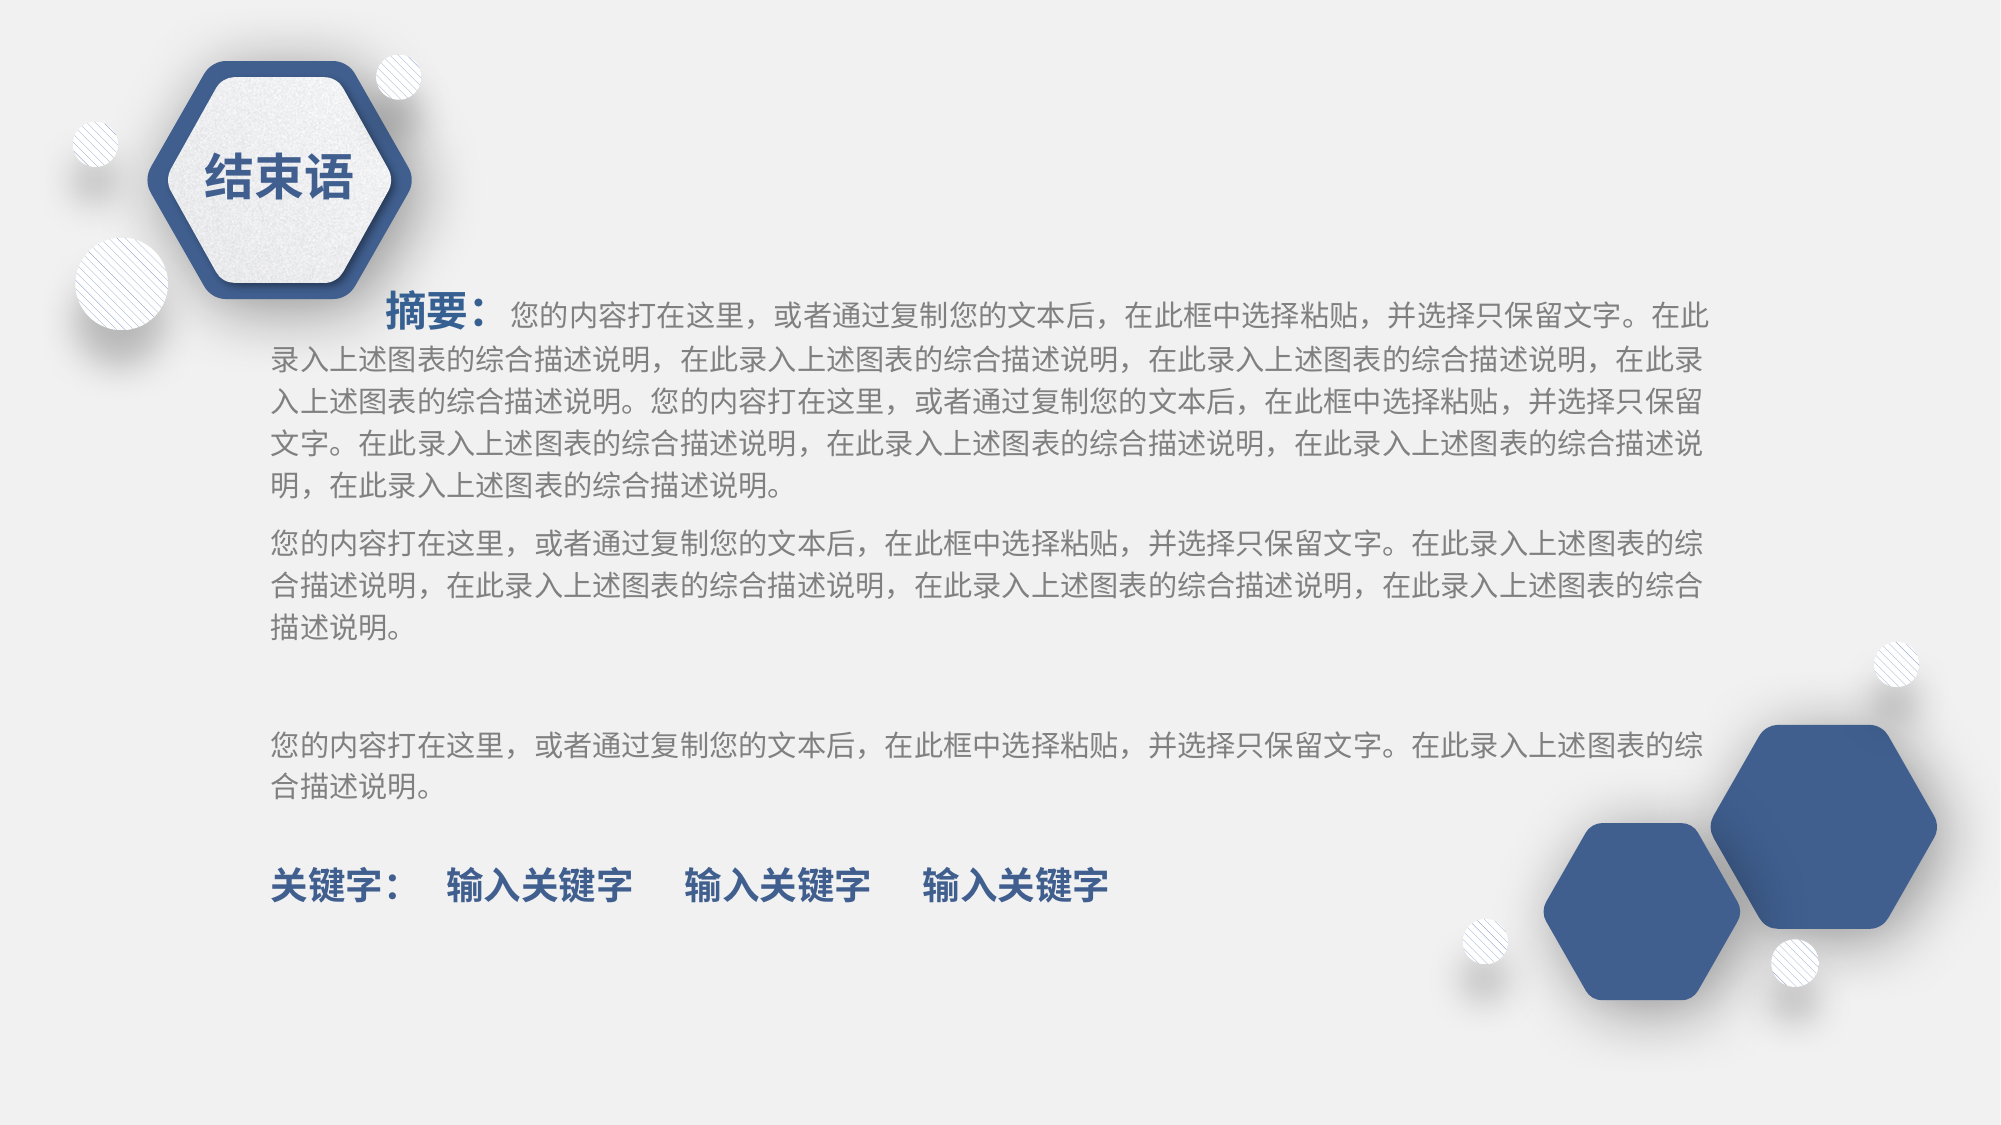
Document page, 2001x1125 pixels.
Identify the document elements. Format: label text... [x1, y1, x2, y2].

text_box [385, 54, 422, 89]
text_box [1771, 939, 1819, 987]
text_box [1543, 823, 1741, 1001]
text_box [1720, 724, 1937, 929]
text_box 关键字： 输入关键字 输入关键字 输入关键字 [256, 845, 1542, 915]
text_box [147, 60, 412, 300]
text_box 摘要：您的内容打在这里，或者通过复制您的文本后，在此框中选择粘贴，并选择只保留文字。在此录入上述图表的综合描述说明，在此录入上述图表的综合描述说明，在此录入上述图表的综合描述说明，在此录入上述图表的综合描述说明。您的内容打在这里，或者通过复制您的文本后，在此框中选择粘贴，并选择只保留文字。在此录入上述图表的综合描述说明，在此录入上述图表的综合描述说明，在此录入上述图表的综合描述说明，在此录入上述图表的综合描述说明。 您的内容打在这里，或者通过复制您的文本后，在此框中选择粘贴，并选择只保留文字。在此录入上述图表的综合描述说明，在此录入上述图表的综合描述说明，在此录入上述图表的综合描述说明，在此录入上述图表的综合描述说明。 您的内容打在这里，或者通过复制您的文本后，在此框中选择粘贴，并选择只保留文字。在此录入上述图表的综合描述说明。 [256, 267, 1738, 845]
text_box [72, 121, 119, 167]
text_box [1462, 919, 1508, 965]
text_box [1874, 641, 1920, 688]
text_box [75, 237, 162, 331]
